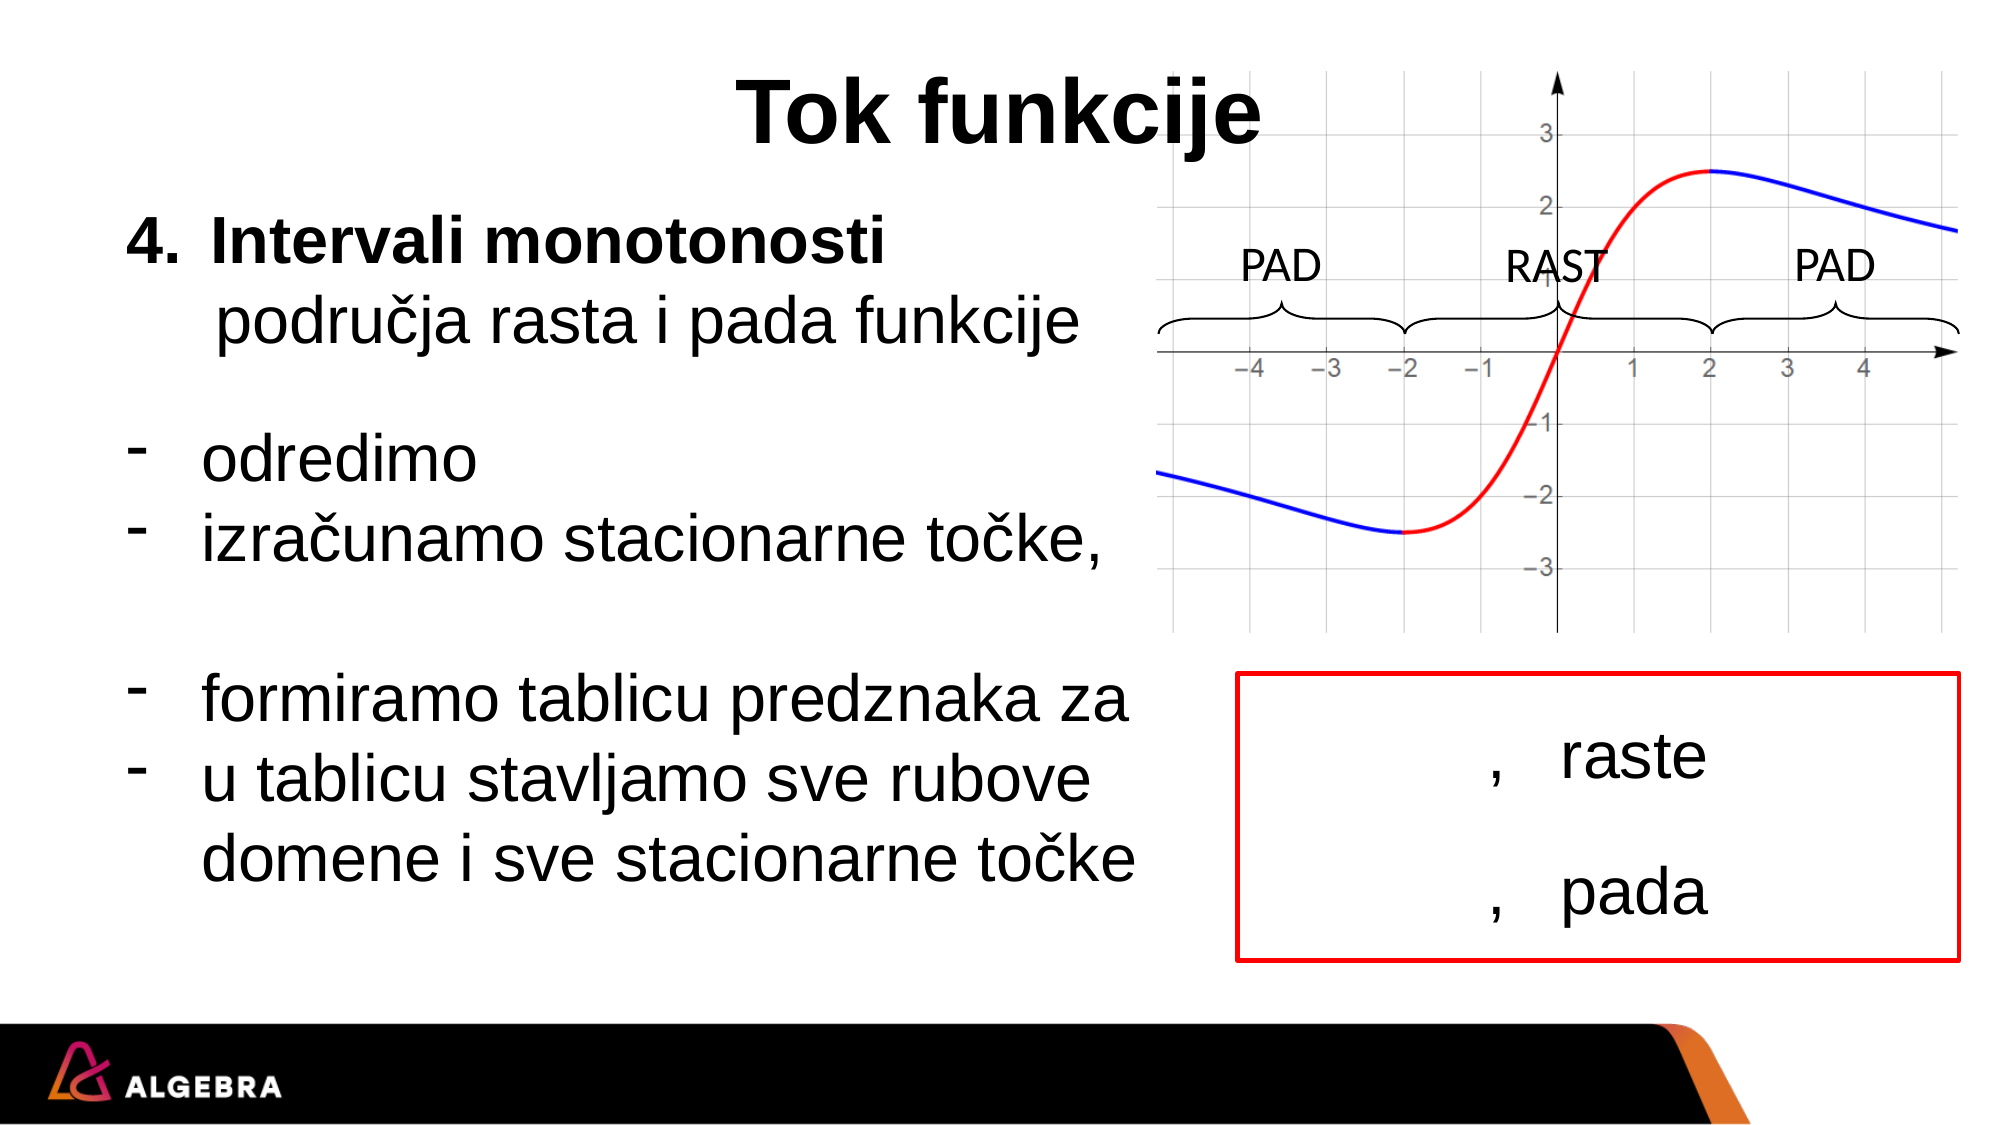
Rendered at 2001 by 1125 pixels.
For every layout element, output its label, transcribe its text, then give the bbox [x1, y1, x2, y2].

picture [1155, 70, 1959, 634]
title Tok funkcije [137, 4, 1863, 189]
text_box [1237, 673, 1959, 961]
text_box Intervali monotonosti područja rasta i pada funkcije [111, 189, 1155, 365]
picture [0, 1023, 1958, 1125]
